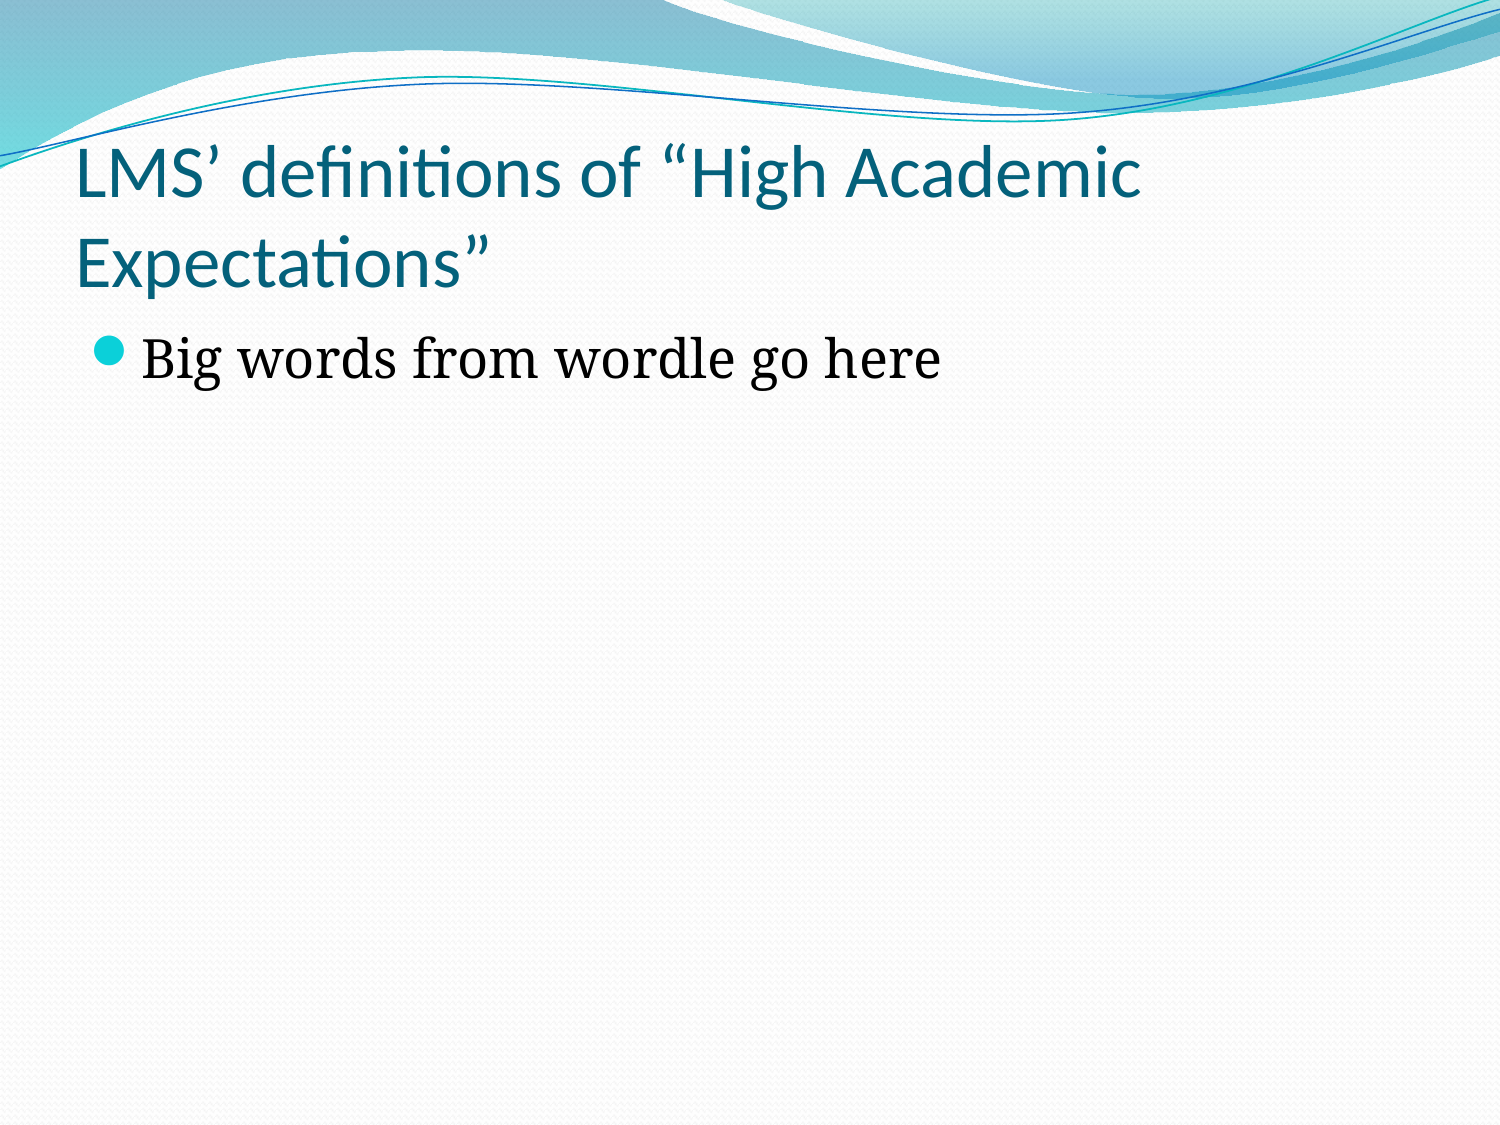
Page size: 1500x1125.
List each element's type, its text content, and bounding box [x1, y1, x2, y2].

list Big words from wordle go here [75, 317, 1425, 1038]
title LMS’ definitions of “High Academic Expectations” [75, 115, 1425, 303]
